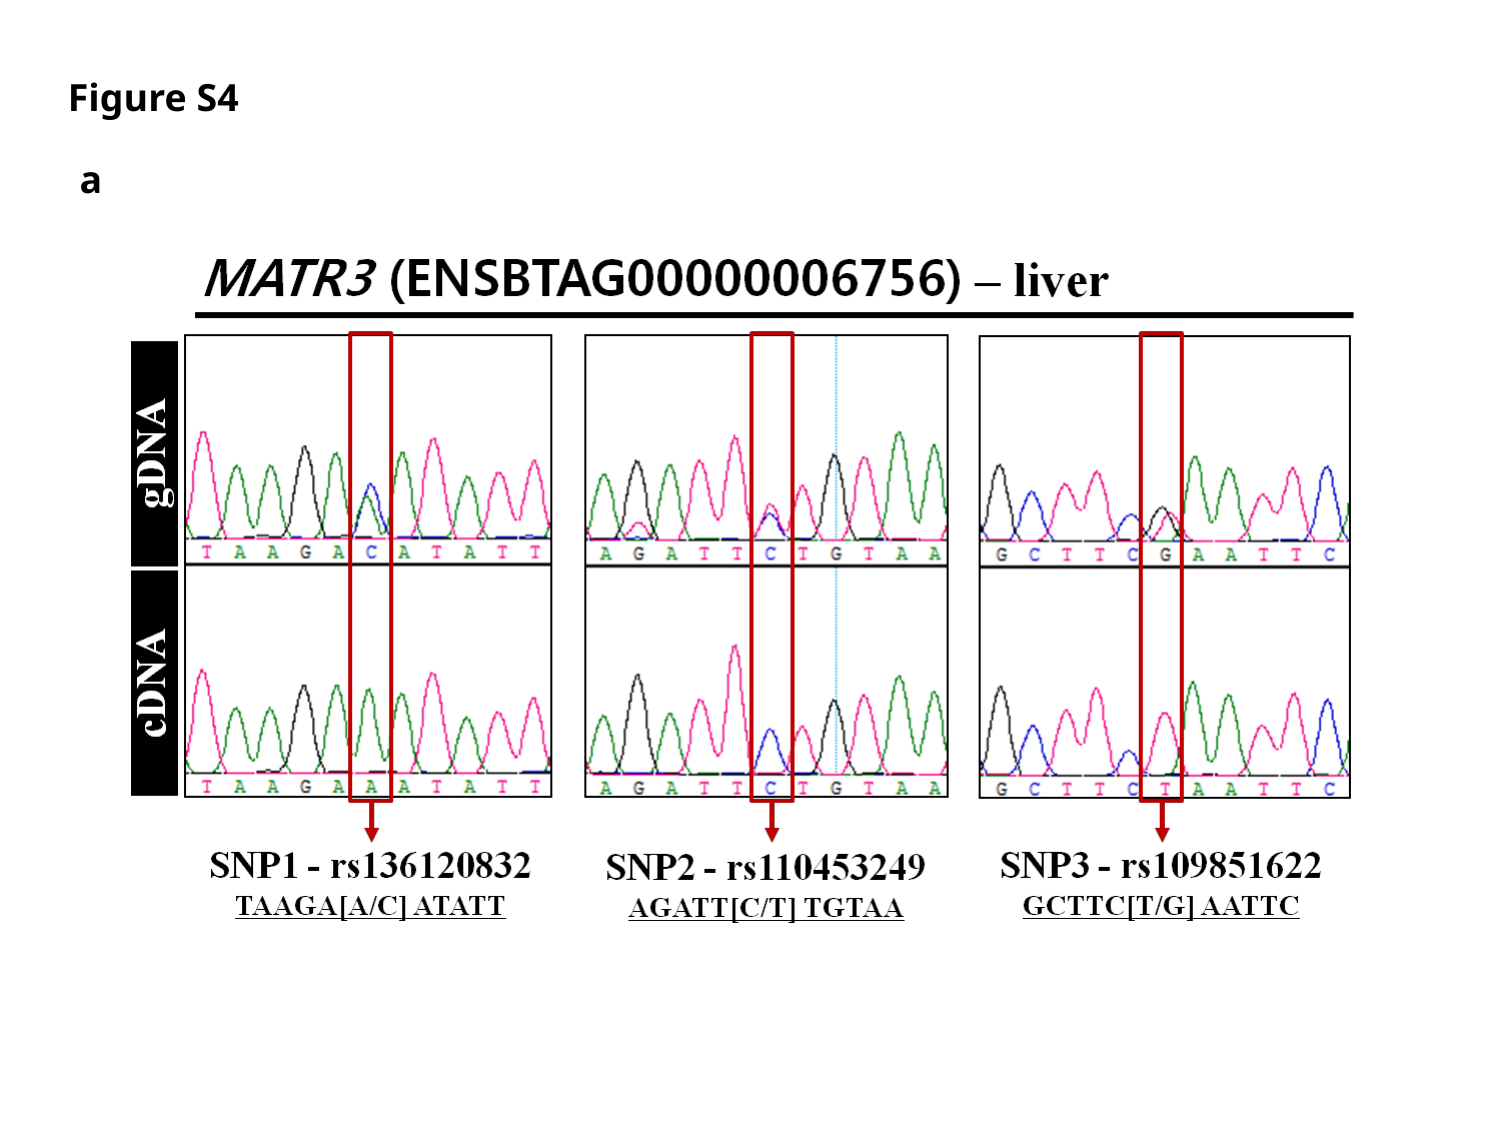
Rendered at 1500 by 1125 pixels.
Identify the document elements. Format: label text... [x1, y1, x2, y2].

text_box Figure S4 [53, 66, 396, 127]
text_box a [64, 148, 195, 209]
picture [111, 231, 1449, 933]
